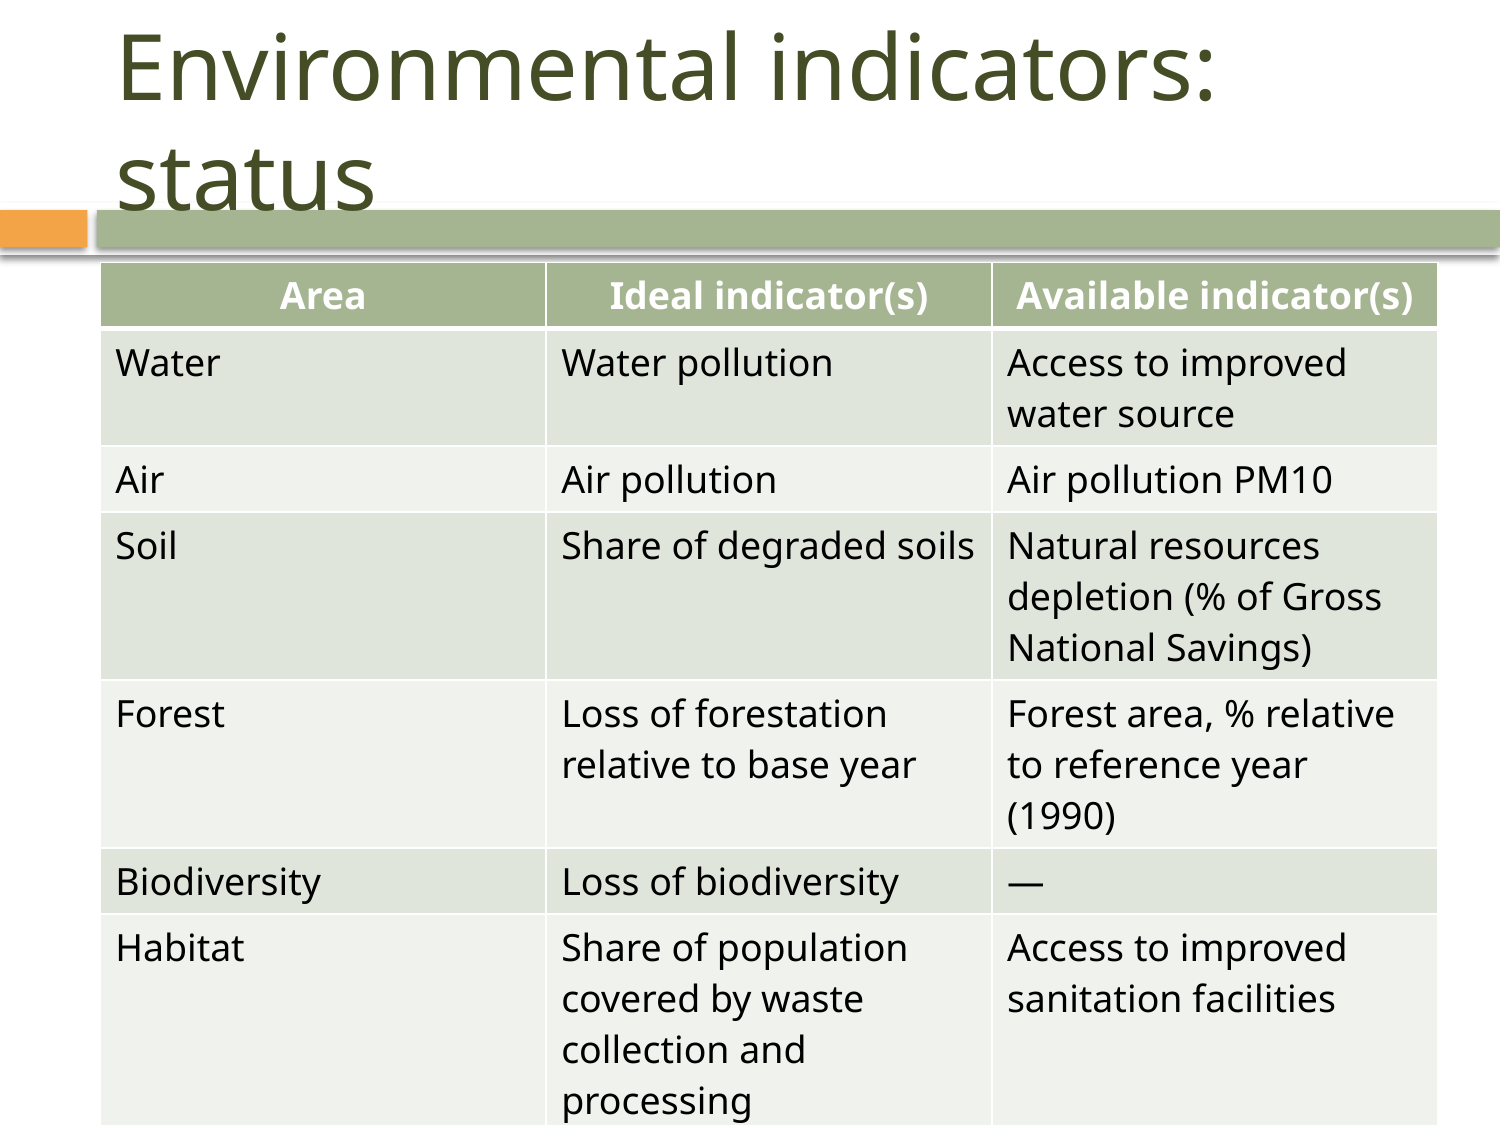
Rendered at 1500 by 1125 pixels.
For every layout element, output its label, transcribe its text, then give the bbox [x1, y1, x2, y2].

table_cell Forest area, % relative to reference year (1990) [993, 681, 1437, 847]
table_cell Air pollution PM10 [993, 447, 1437, 511]
table_cell Forest [101, 681, 545, 847]
table_cell Biodiversity [101, 849, 545, 913]
table_cell Loss of biodiversity [547, 849, 991, 913]
table_cell Air [101, 447, 545, 511]
table_cell Natural resources depletion (% of Gross National Savings) [993, 513, 1437, 679]
table_cell Loss of forestation relative to base year [547, 681, 991, 847]
table_header Area [101, 263, 545, 326]
table_cell Share of population covered by waste collection and processing [547, 915, 991, 1125]
table_header Ideal indicator(s) [547, 263, 991, 326]
table_cell — [993, 849, 1437, 913]
table_cell Water [101, 331, 545, 445]
table_cell Soil [101, 513, 545, 679]
table_cell Water pollution [547, 331, 991, 445]
table_cell Access to improved sanitation facilities [993, 915, 1437, 1125]
table_cell Access to improved water source [993, 331, 1437, 445]
title Environmental indicators: status [100, 37, 1438, 200]
table_header Available indicator(s) [993, 263, 1437, 326]
table_cell Air pollution [547, 447, 991, 511]
table_cell Share of degraded soils [547, 513, 991, 679]
table_cell Habitat [101, 915, 545, 1125]
